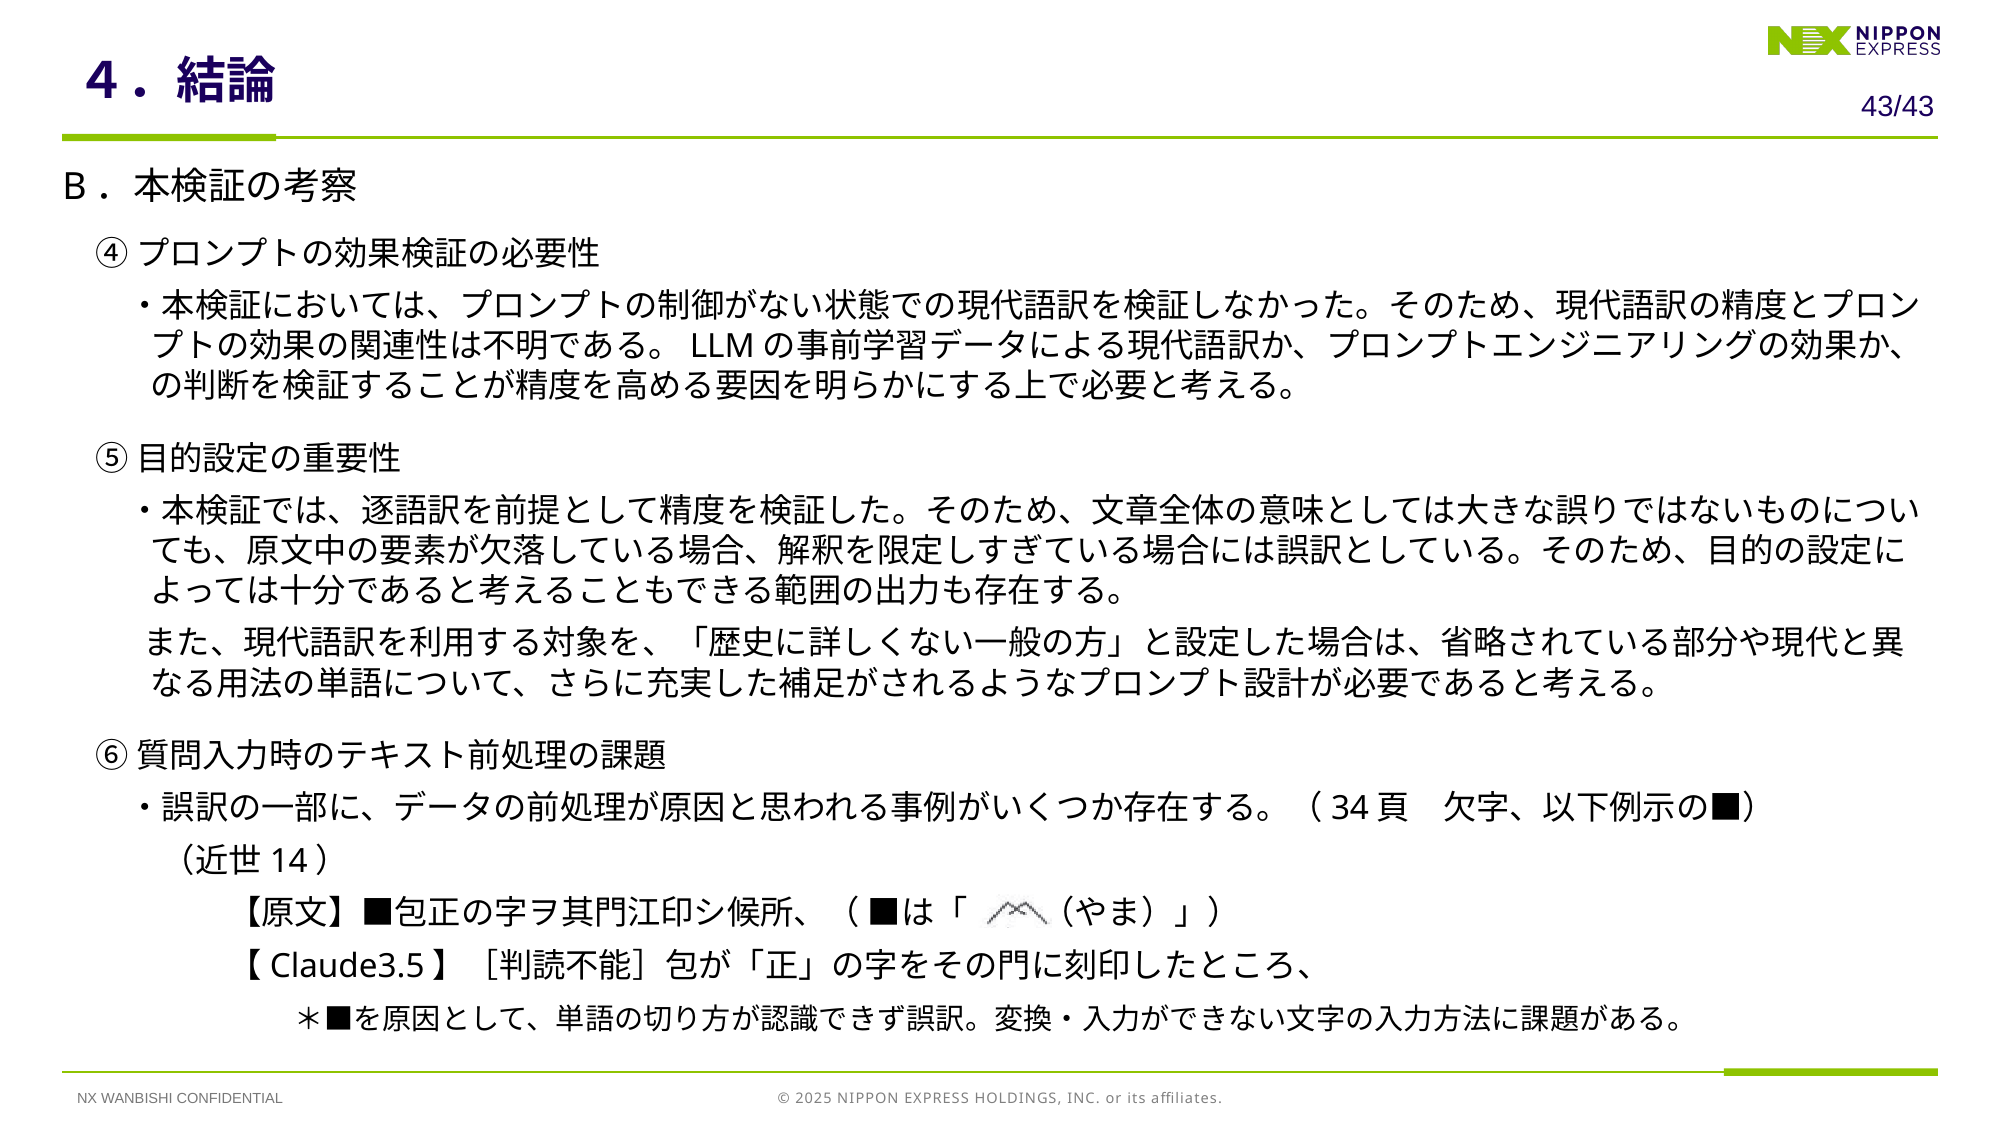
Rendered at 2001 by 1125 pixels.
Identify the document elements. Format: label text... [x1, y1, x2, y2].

list B．本検証の考察 ④ プロンプトの効果検証の必要性 ・本検証においては、プロンプトの制御がない状態での現代語訳を検証しなかった。そのため、現代語訳の精度とプロンプトの効果の関連性は不明である。LLMの事前学習データによる現代語訳か、プロンプトエンジニアリングの効果か、の判断を検証することが精度を高める要因を明らかにする上で必要と考える。 ⑤ 目的設定の重要性 ・本検証では、逐語訳を前提として精度を検証した。そのため、文章全体の意味としては大きな誤りではないものについても、原文中の要素が欠落している場合、解釈を限定しすぎている場合には誤訳としている。そのため、目的の設定によっては十分であると考えることもできる範囲の出力も存在する。 また、現代語訳を利用する対象を、「歴史に詳しくない一般の方」と設定した場合は、省略されている部分や現代と異なる用法の単語について、さらに充実した補足がされるようなプロンプト設計が必要であると考える。 ⑥ 質問入力時のテキスト前処理の課題 ・誤訳の一部に、データの前処理が原因と思われる事例がいくつか存在する。（34頁 欠字、以下例示の■） （近世14） 【原文】■包正の字ヲ其門江印シ候所、（ ■は「 （やま）」） 【Claude3.5】［判読不能］包が「正」の字をその門に刻印したところ、 ＊■を原因として、単語の切り方が認識できず誤訳。変換・入力ができない文字の入力方法に課題がある。 [62, 162, 1939, 1082]
title ４．結論 [62, 41, 1742, 103]
picture [1768, 26, 1940, 55]
slide_number 42/43 [1848, 87, 1935, 123]
footer NX WANBISHI CONFIDENTIAL [62, 1086, 738, 1110]
picture [978, 891, 1055, 928]
